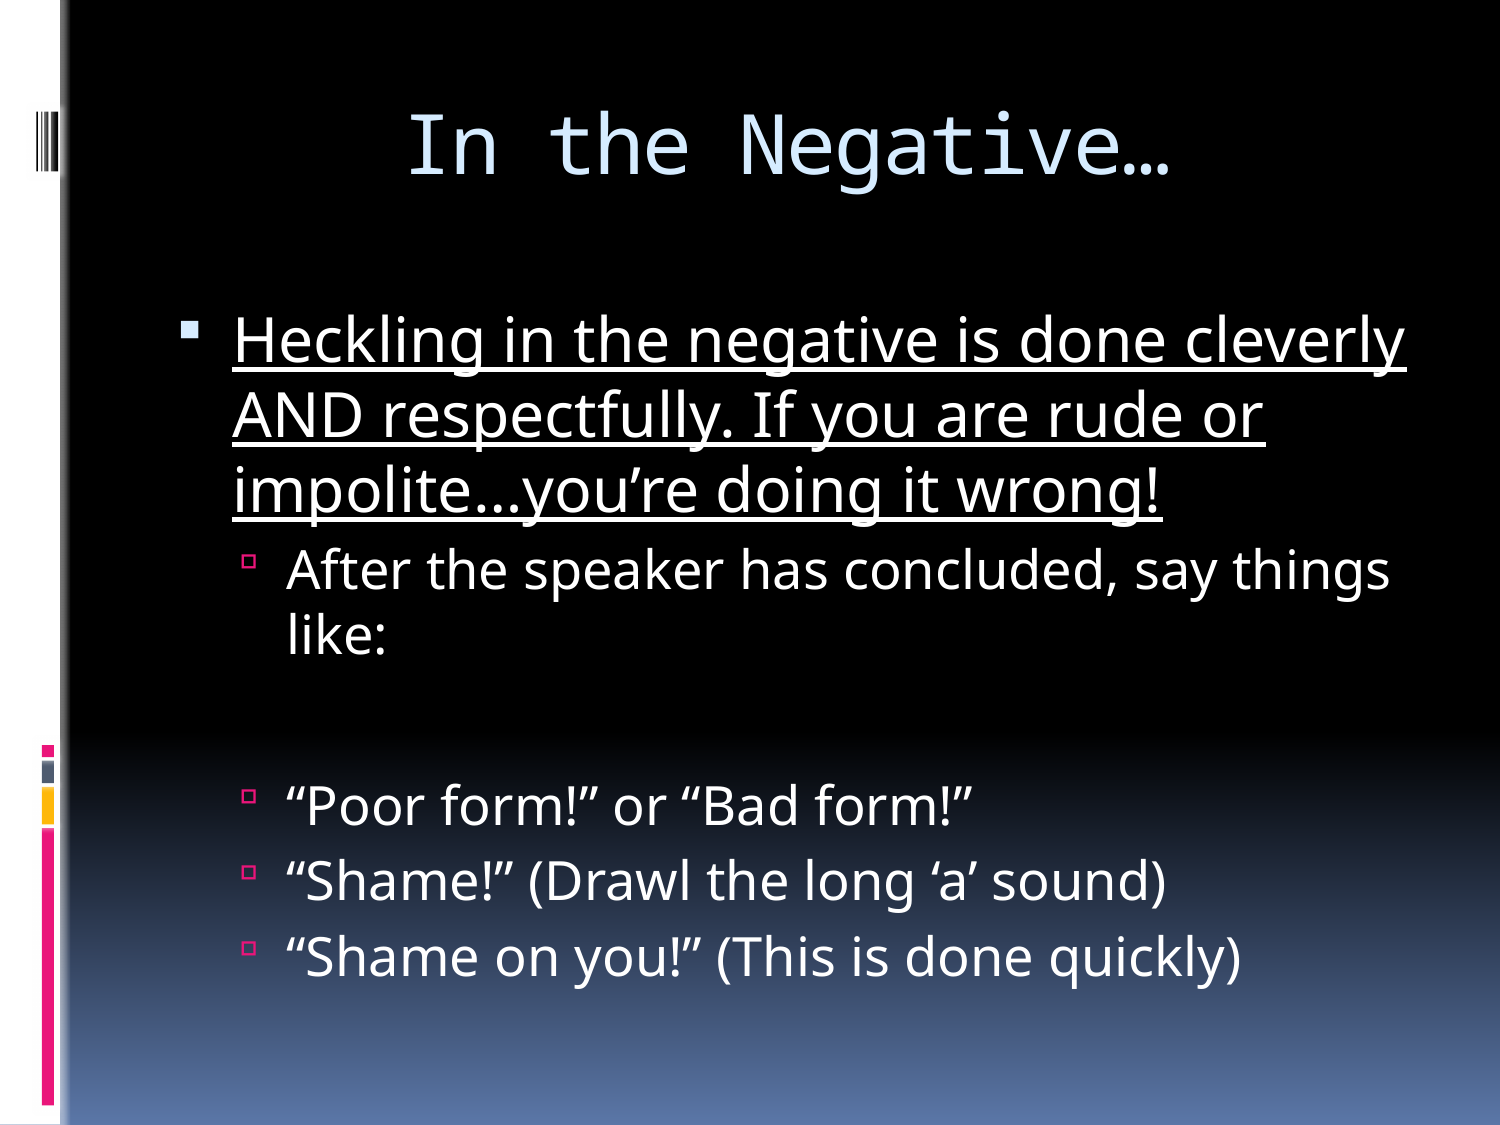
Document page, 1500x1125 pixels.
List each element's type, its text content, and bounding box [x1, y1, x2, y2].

title In the Negative… [150, 83, 1425, 234]
list Heckling in the negative is done cleverly AND respectfully. If you are rude or impolite…you’re doing it wrong! After the speaker has concluded, say things like: “Poor form!” or “Bad form!” “Shame!” (Drawl the long ‘a’ sound) “Shame on you!” (This is done quickly) [150, 292, 1425, 1043]
